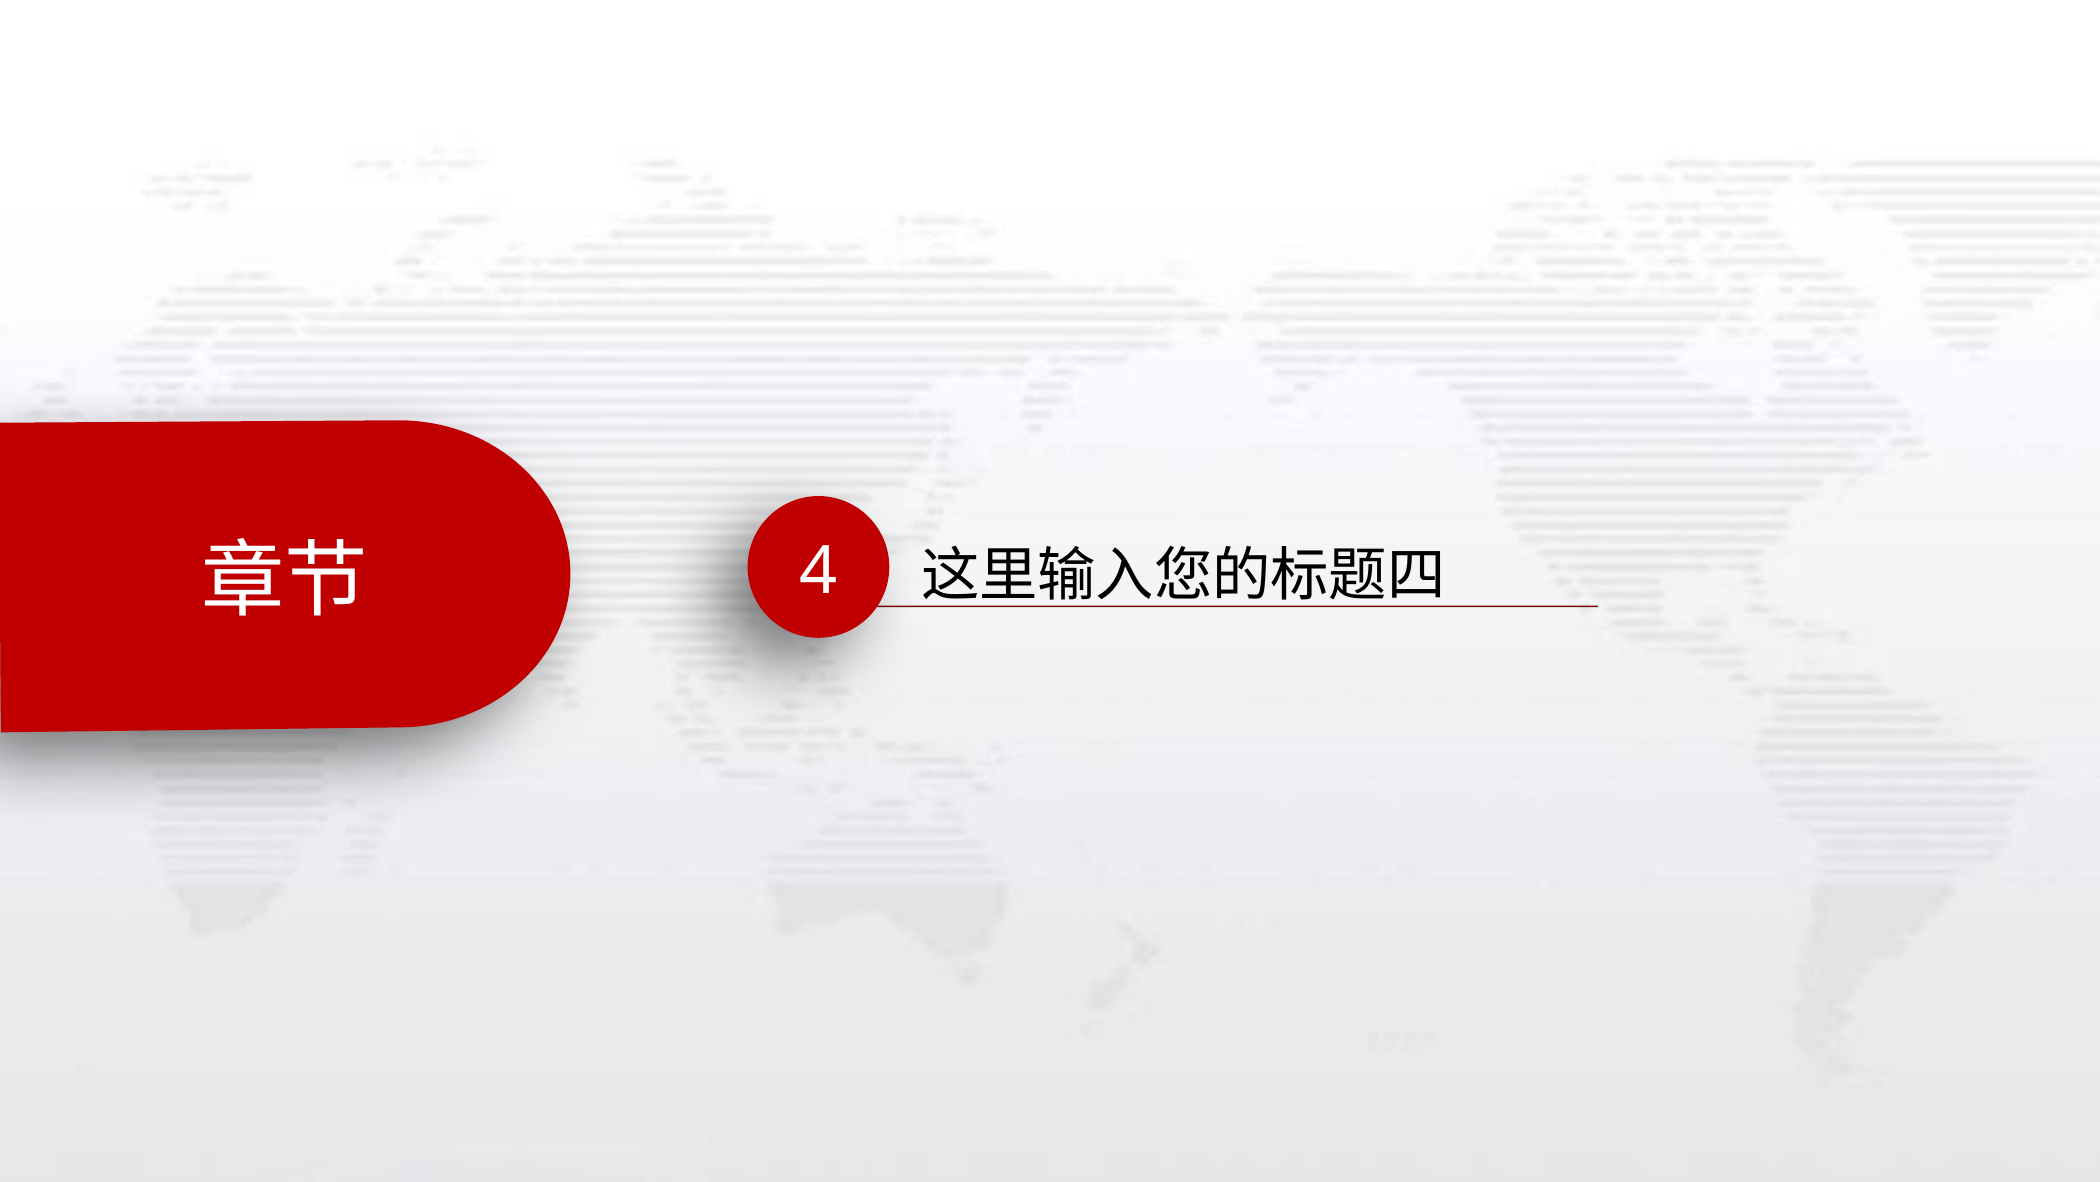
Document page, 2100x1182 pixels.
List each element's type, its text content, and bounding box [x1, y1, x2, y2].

text_box 这里输入您的标题四 [903, 607, 1464, 617]
text_box 章节 [0, 418, 573, 735]
picture [0, 0, 2100, 1182]
text_box 这里输入您的标题四 [903, 528, 1464, 606]
text_box 4 [745, 493, 892, 640]
